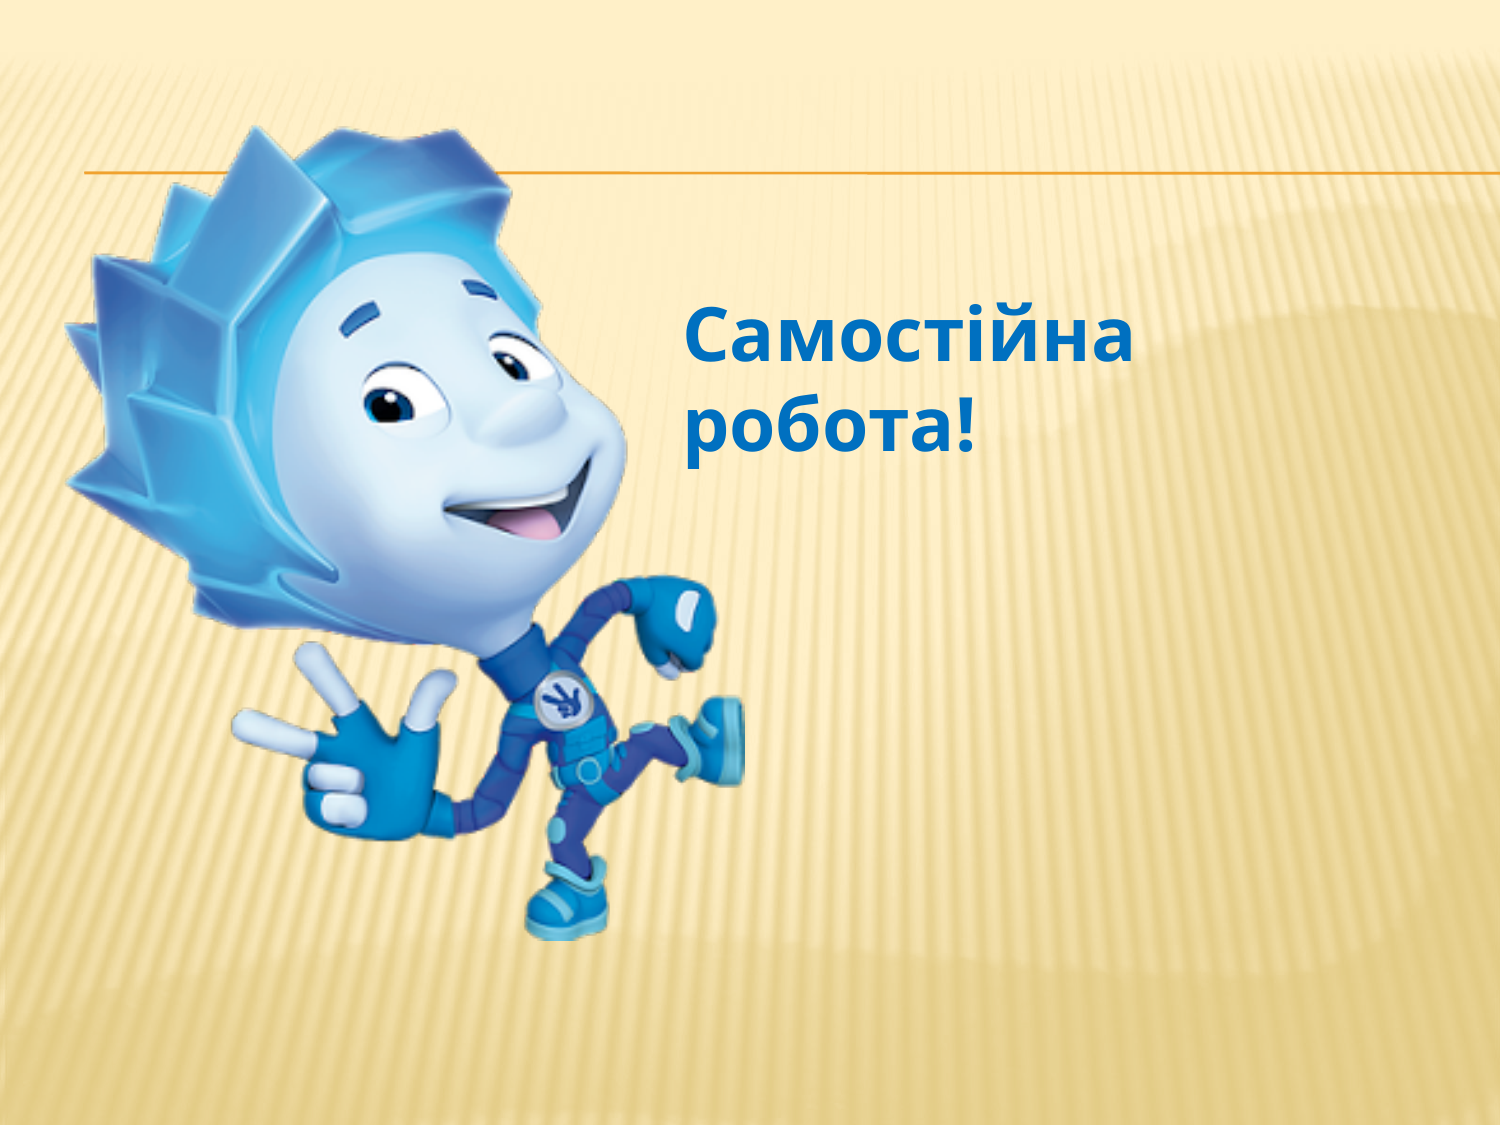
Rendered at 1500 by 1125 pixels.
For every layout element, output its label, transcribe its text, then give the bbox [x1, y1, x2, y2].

text_box Самостійна робота! [755, 278, 1459, 474]
picture [64, 125, 746, 941]
